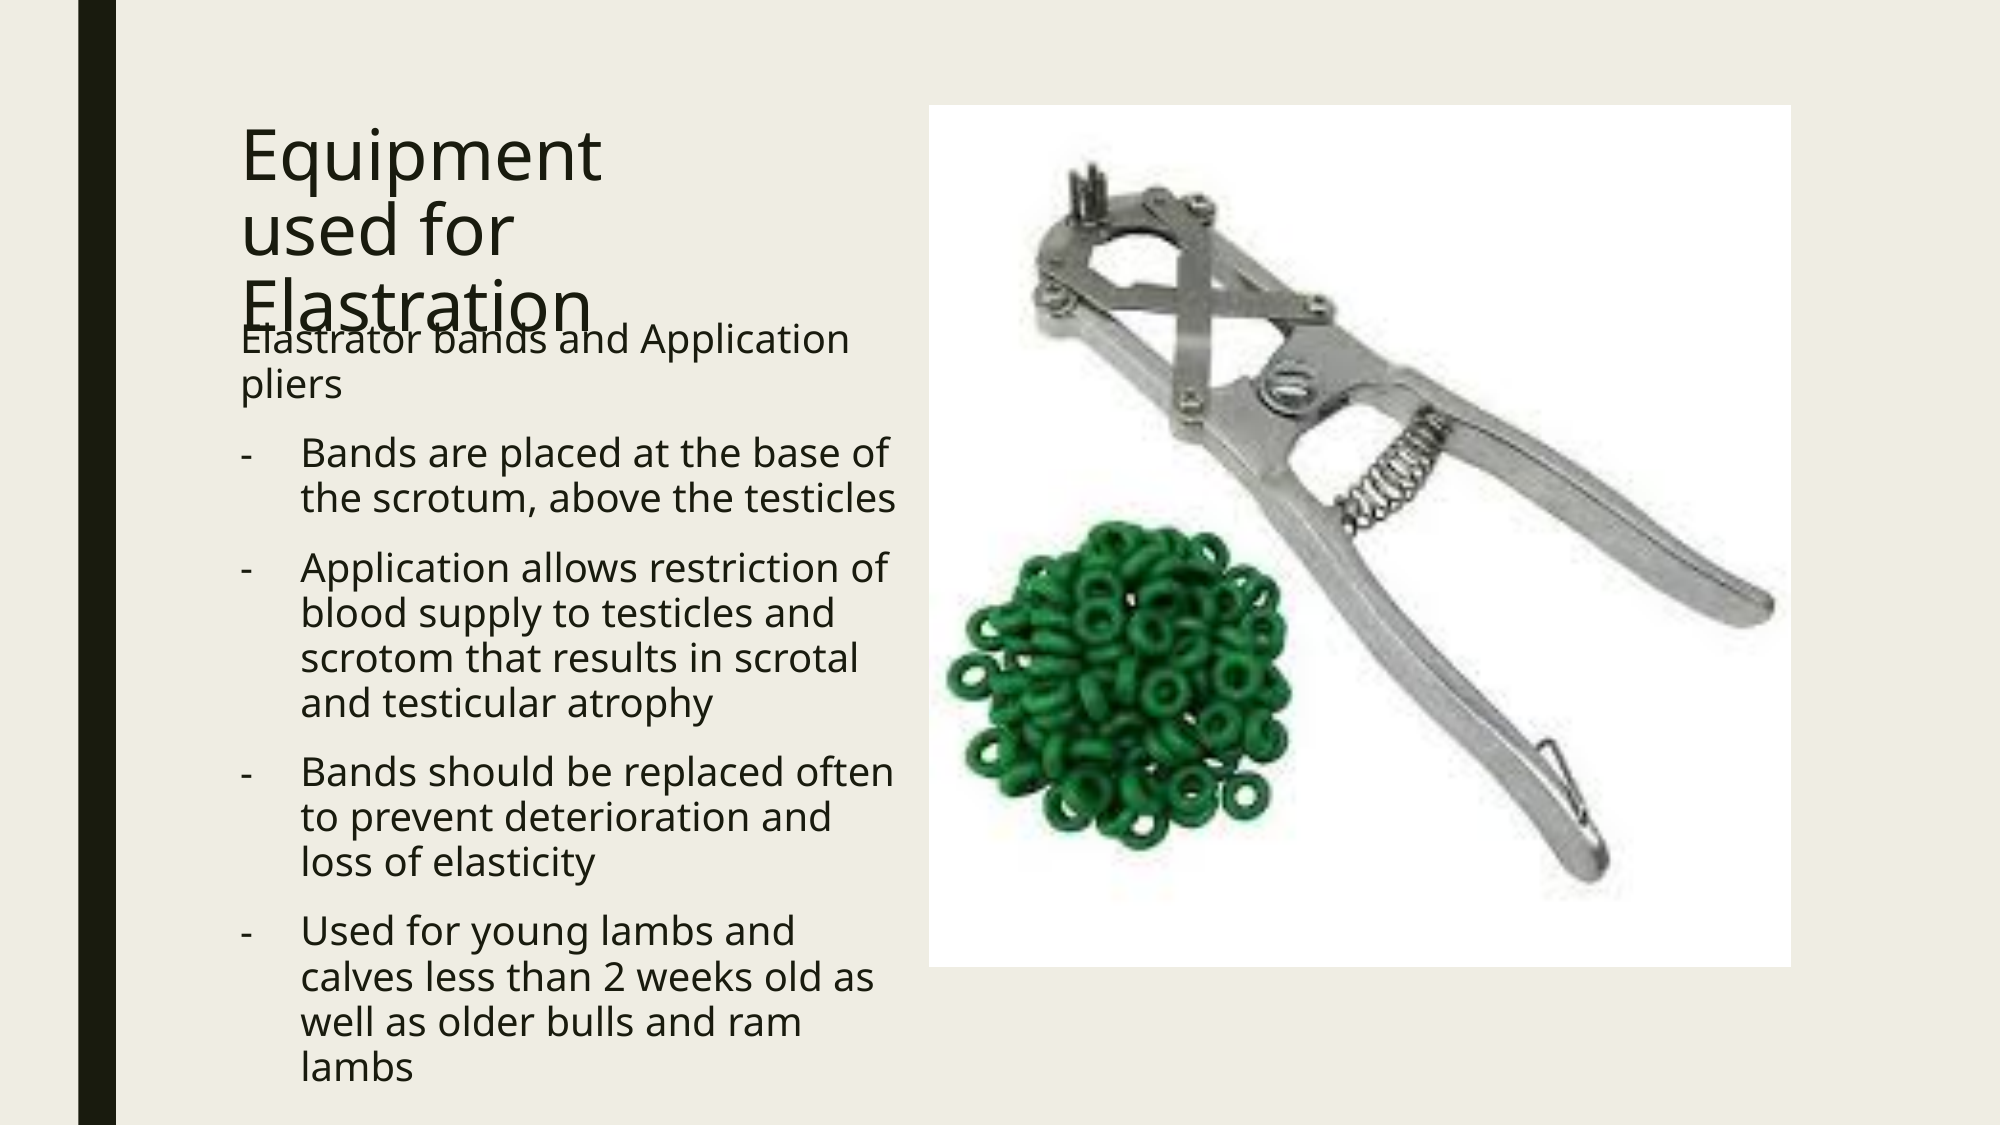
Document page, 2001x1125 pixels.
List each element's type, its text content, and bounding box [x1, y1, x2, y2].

picture [929, 105, 1791, 967]
title Equipment used for Elastration [225, 112, 764, 310]
list Elastrator bands and Application pliers Bands are placed at the base of the scrotum, above the testicles Application allows restriction of blood supply to testicles and scrotom that results in scrotal and testicular atrophy Bands should be replaced often to prevent deterioration and loss of elasticity Used for young lambs and calves less than 2 weeks old as well as older bulls and ram lambs [225, 310, 930, 1112]
